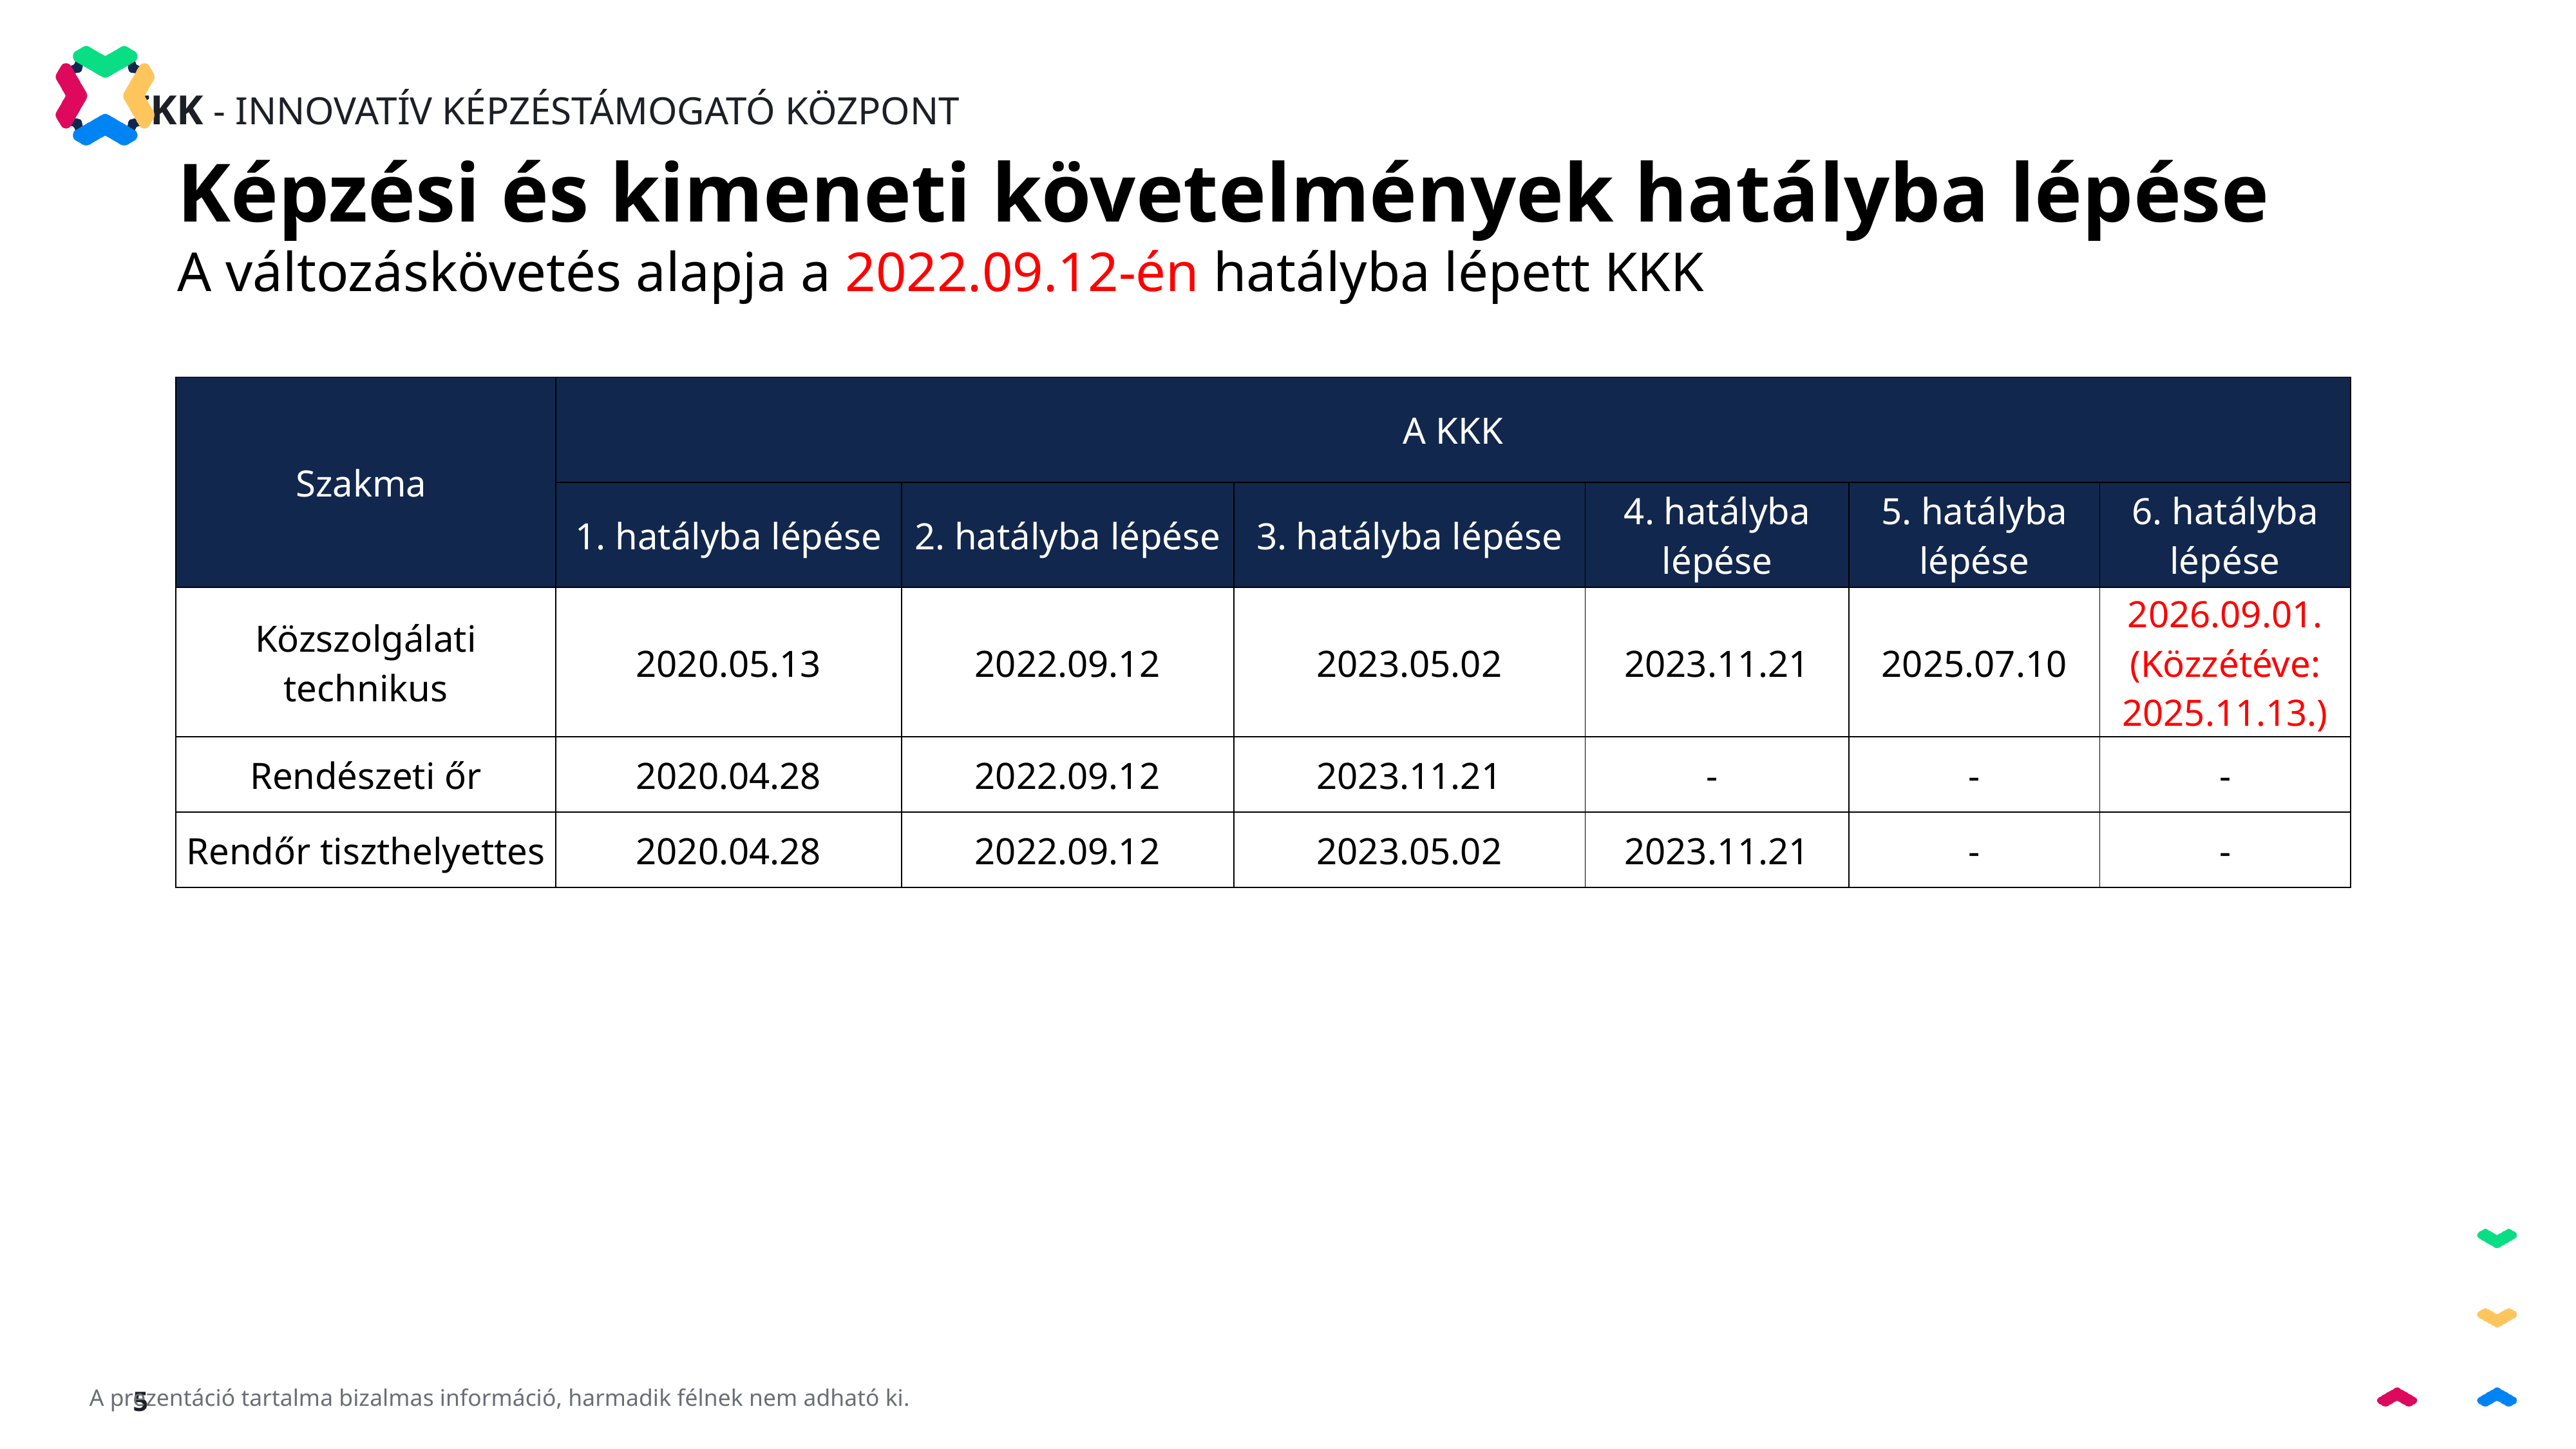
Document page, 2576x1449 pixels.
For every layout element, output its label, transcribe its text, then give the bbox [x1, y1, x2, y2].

table_cell 2023.05.02 [1235, 813, 1585, 887]
table_cell 2026.09.01. (Közzétéve: 2025.11.13.) [2100, 588, 2350, 736]
table_cell - [1850, 737, 2099, 811]
table_cell - [1586, 737, 1848, 811]
table_header A KKK [556, 377, 2350, 482]
table_cell 2023.11.21 [1235, 737, 1585, 811]
table_header Szakma [176, 377, 555, 587]
table_cell 2022.09.12 [902, 588, 1233, 736]
table_cell 2023.11.21 [1586, 588, 1848, 736]
table_cell Közszolgálati technikus [176, 588, 555, 736]
table_cell Rendőr tiszthelyettes [176, 813, 555, 887]
text_box Képzési és kimeneti követelmények hatályba lépése A változáskövetés alapja a 2022.09.12-én hatályba lépett KKK [168, 136, 2344, 307]
table_cell 2022.09.12 [902, 737, 1233, 811]
table_cell 2022.09.12 [902, 813, 1233, 887]
table_cell 6. hatályba lépése [2100, 483, 2350, 587]
table_cell 4. hatályba lépése [1586, 483, 1848, 587]
table_cell 2020.04.28 [556, 813, 901, 887]
picture [55, 46, 155, 146]
table_cell 2023.11.21 [1586, 813, 1848, 887]
table_cell 1. hatályba lépése [556, 483, 901, 587]
table_cell 3. hatályba lépése [1235, 483, 1585, 587]
table_cell - [2100, 813, 2350, 887]
table_cell 2020.05.13 [556, 588, 901, 736]
table_cell - [2100, 737, 2350, 811]
table_cell - [1850, 813, 2099, 887]
table_cell Rendészeti őr [176, 737, 555, 811]
table_cell 2025.07.10 [1850, 588, 2099, 736]
table_cell 5. hatályba lépése [1850, 483, 2099, 587]
table_cell 2023.05.02 [1235, 588, 1585, 736]
table_cell 2. hatályba lépése [902, 483, 1233, 587]
picture [2377, 1229, 2517, 1406]
table_cell 2020.04.28 [556, 737, 901, 811]
